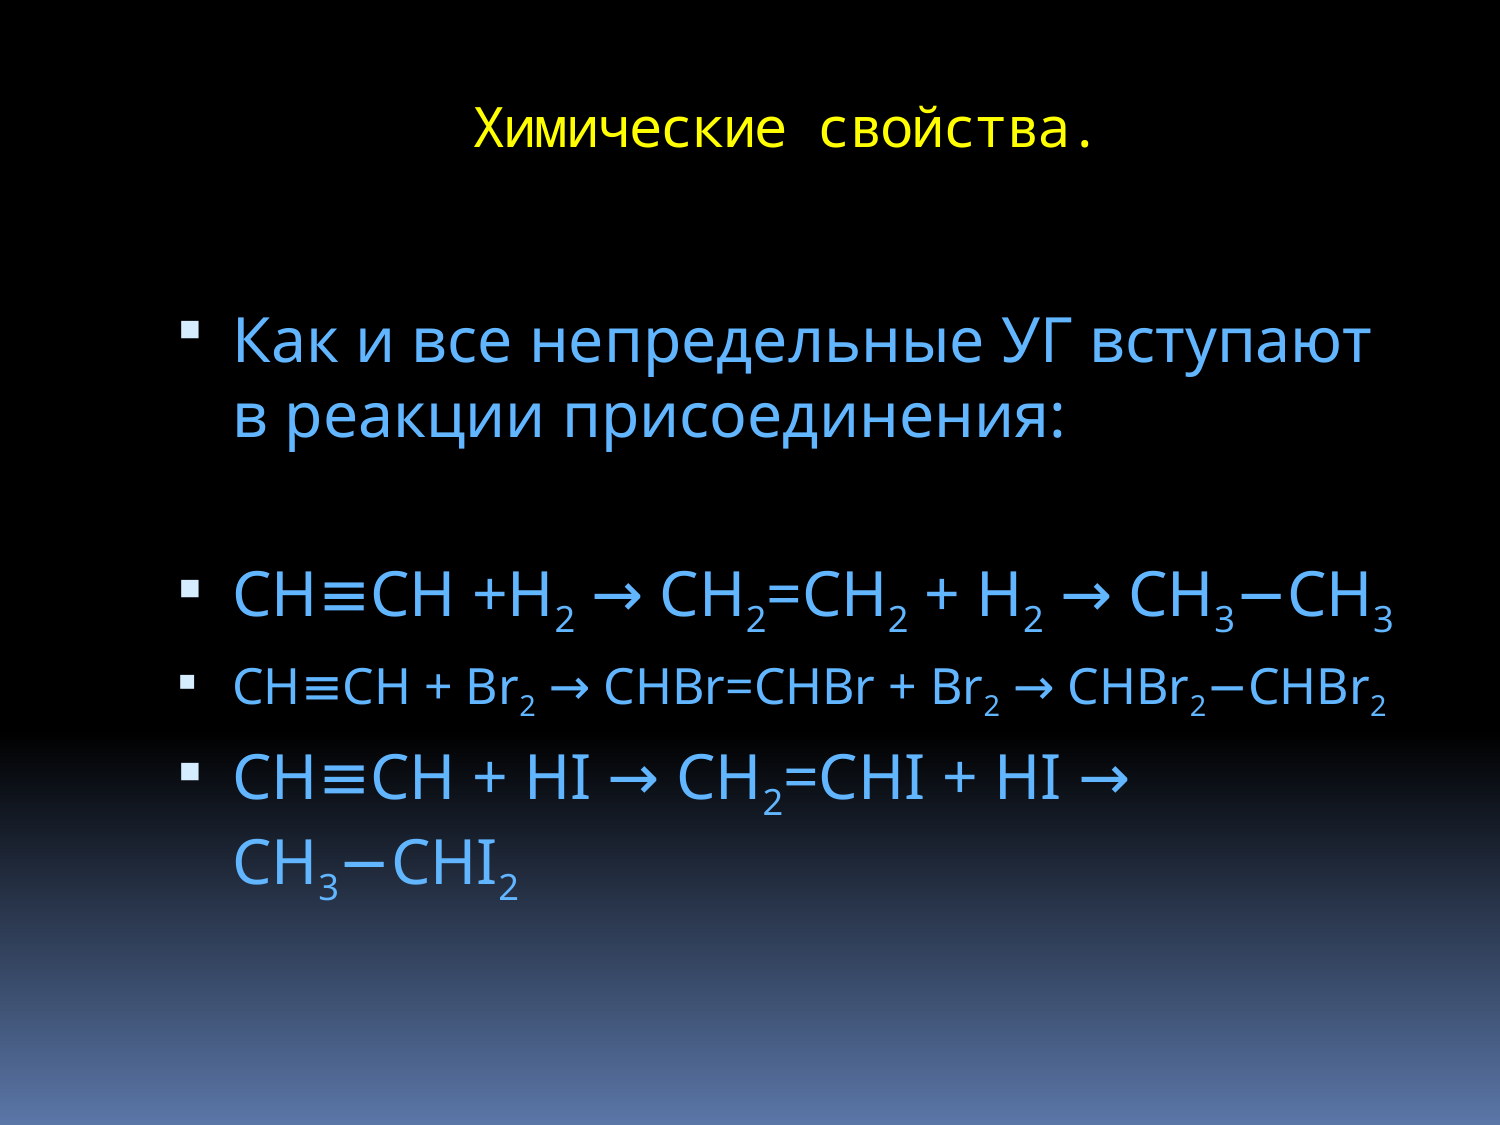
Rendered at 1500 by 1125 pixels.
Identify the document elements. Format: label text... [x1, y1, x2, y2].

list Как и все непредельные УГ вступают в реакции присоединения: CH≡CH +H2 → CH2=CH2 + H2 → CH3−CH3 CH≡CH + Br2 → CHBr=CHBr + Br2 → CHBr2−CHBr2 CH≡CH + HI → CH2=CHI + HI → CH3−CHI2 [149, 292, 1426, 1043]
title Химические свойства. [150, 84, 1425, 235]
